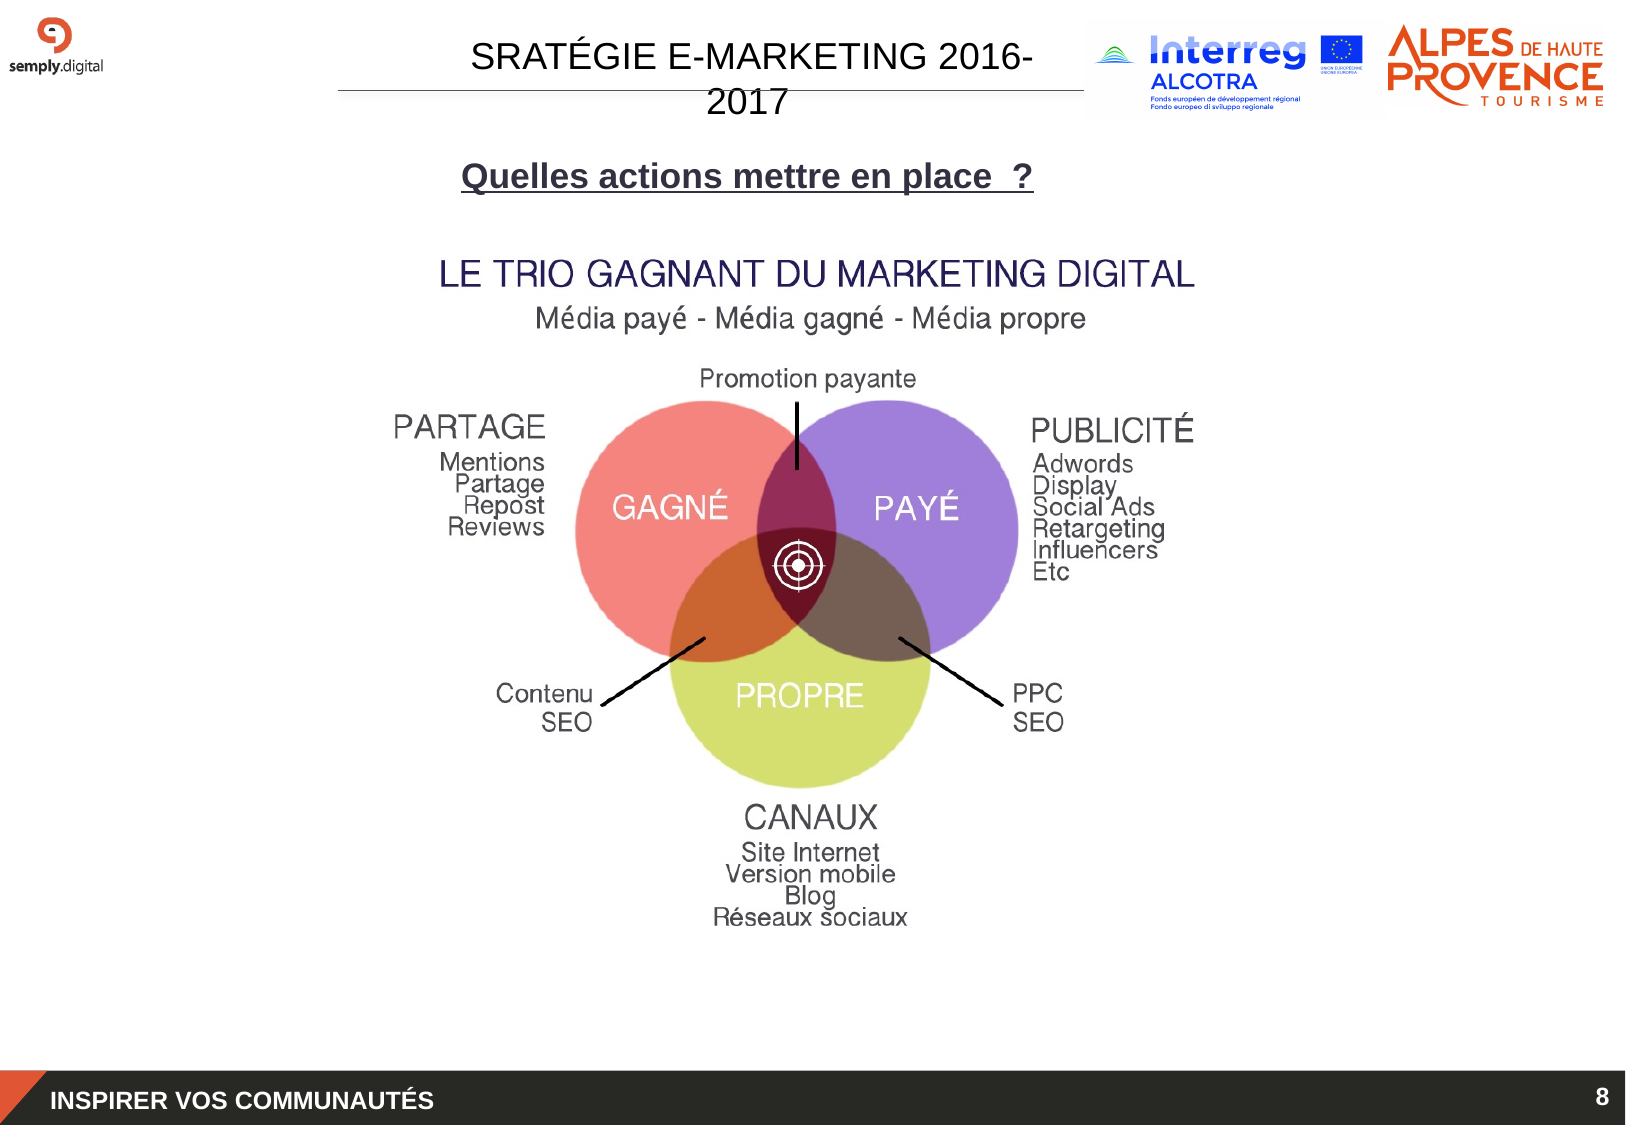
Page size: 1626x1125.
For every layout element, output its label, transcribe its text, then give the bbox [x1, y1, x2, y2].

text_box Quelles actions mettre en place ? [453, 146, 1042, 204]
picture [352, 224, 1272, 943]
picture [1388, 24, 1603, 108]
picture [1083, 18, 1386, 121]
picture [5, 10, 108, 81]
slide_number 8 [1588, 1074, 1617, 1116]
